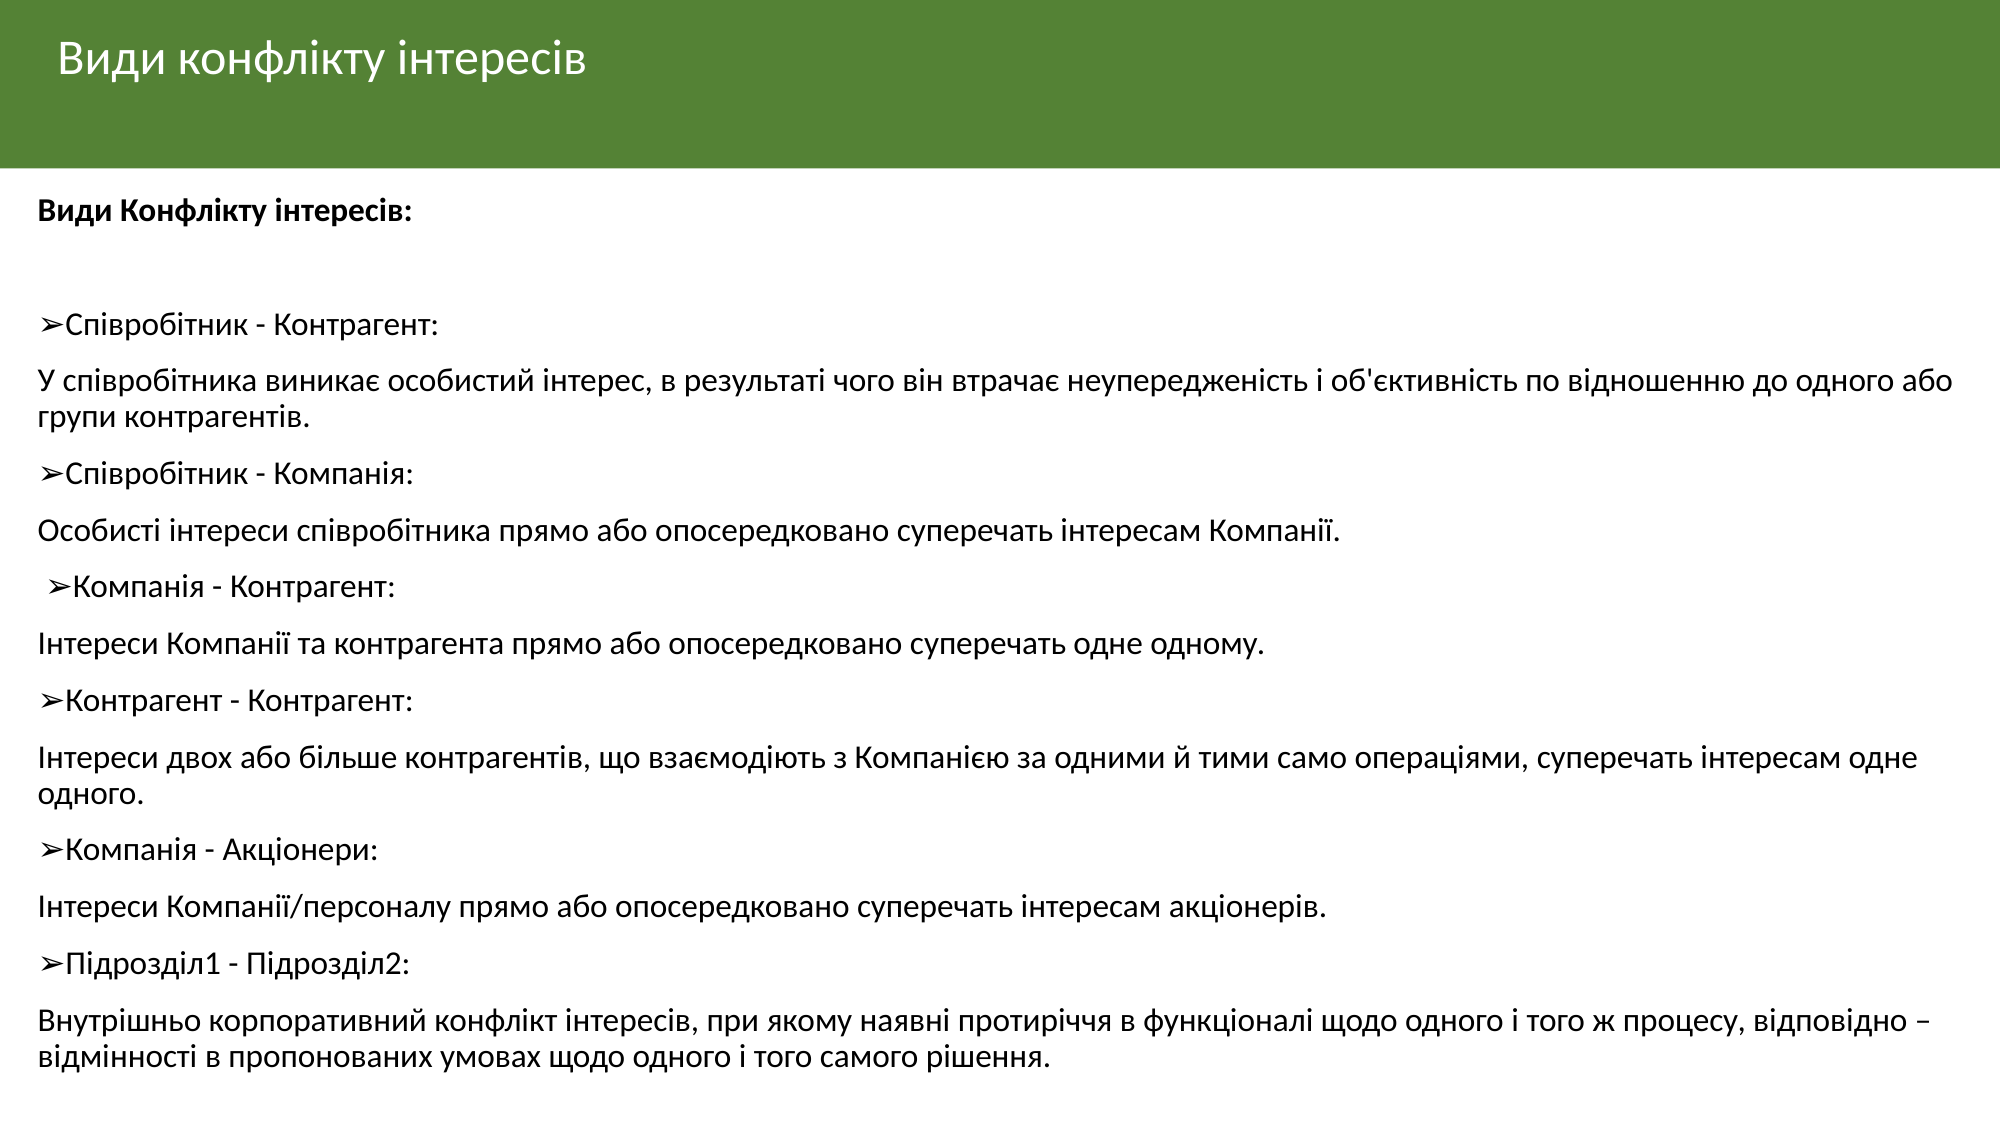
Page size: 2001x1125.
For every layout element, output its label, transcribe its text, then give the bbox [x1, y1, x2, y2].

text_box [0, 0, 2000, 169]
text_box Види конфлікту інтересів [42, 16, 1867, 92]
text_box Види Конфлікту інтересів: ➢Співробітник - Контрагент: У співробітника виникає особистий інтерес, в результаті чого він втрачає неупередженість і об'єктивність по відношенню до одного або групи контрагентів. ➢Співробітник - Компанія: Особисті інтереси співробітника прямо або опосередковано суперечать інтересам Компанії. ➢Компанія - Контрагент: Інтереси Компанії та контрагента прямо або опосередковано суперечать одне одному. ➢Контрагент - Контрагент: Інтереси двох або більше контрагентів, що взаємодіють з Компанією за одними й тими само операціями, суперечать інтересам одне одного. ➢Компанія - Акціонери: Інтереси Компанії/персоналу прямо або опосередковано суперечать інтересам акціонерів. ➢Підрозділ1 - Підрозділ2: Внутрішньо корпоративний конфлікт інтересів, при якому наявні протиріччя в функціоналі щодо одного і того ж процесу, відповідно –відмінності в пропонованих умовах щодо одного і того самого рішення. [22, 185, 1978, 900]
